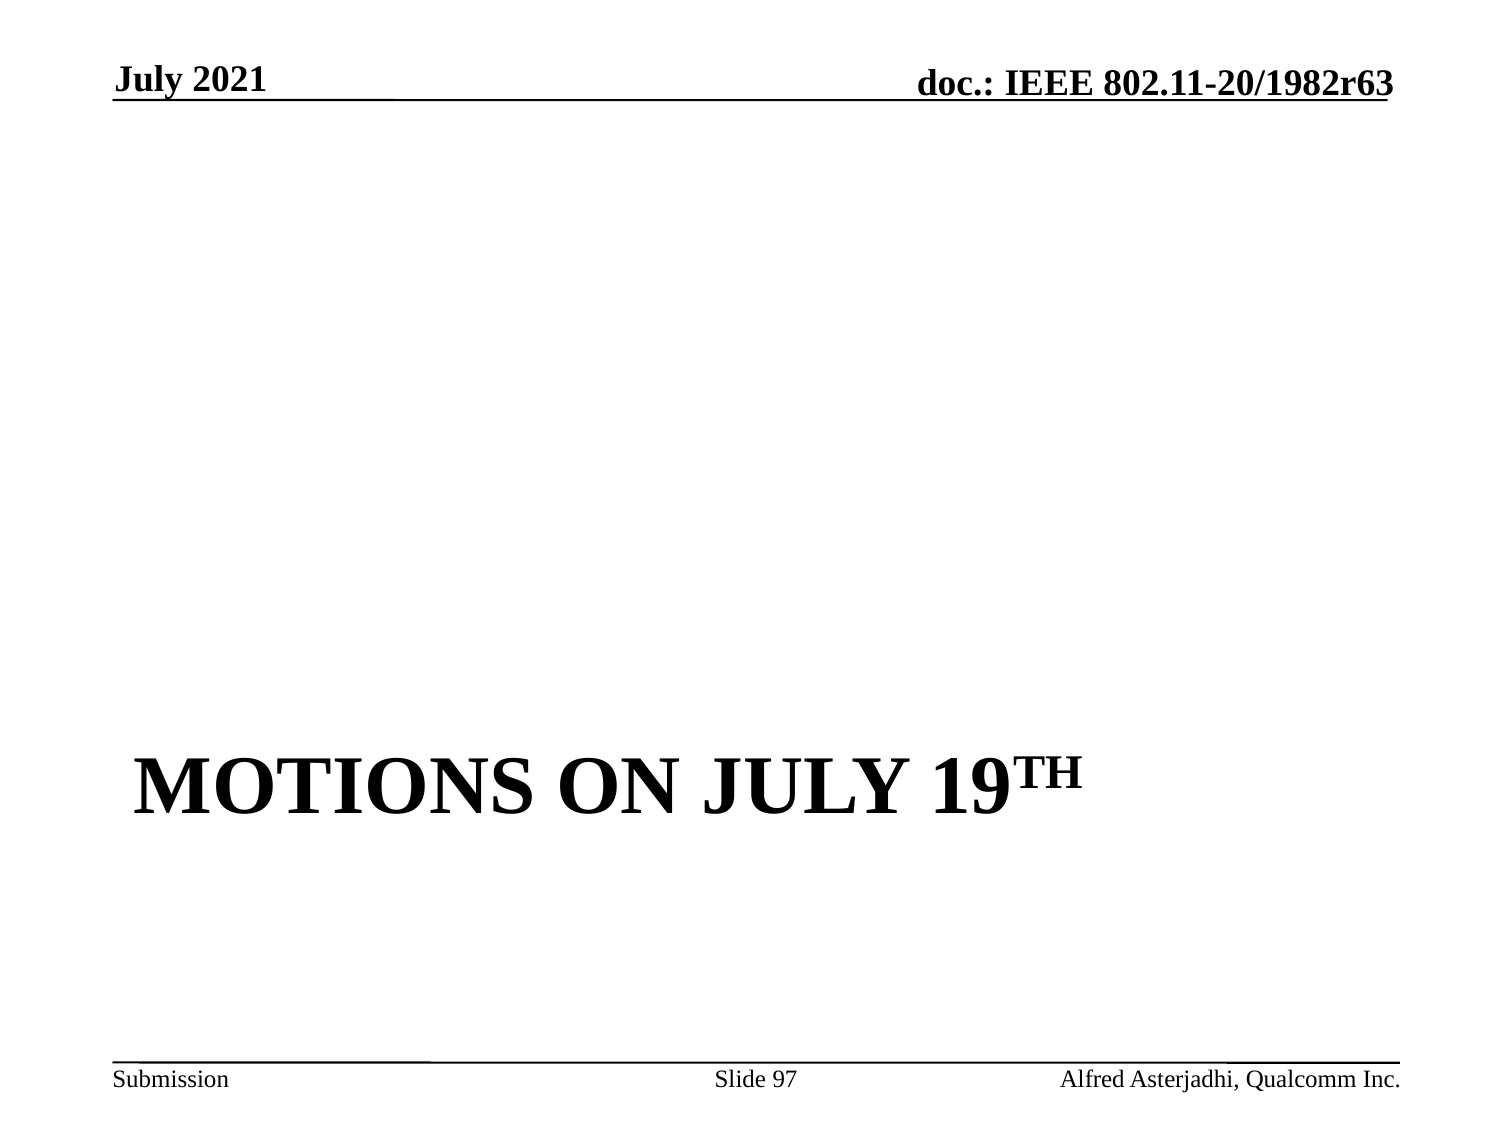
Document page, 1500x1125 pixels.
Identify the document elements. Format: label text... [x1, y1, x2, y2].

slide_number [114, 54, 423, 100]
title Motions on July 19th [118, 722, 1394, 947]
slide_number Slide 97 [712, 1061, 800, 1123]
footer Alfred Asterjadhi, Qualcomm Inc. [878, 1061, 1402, 1093]
